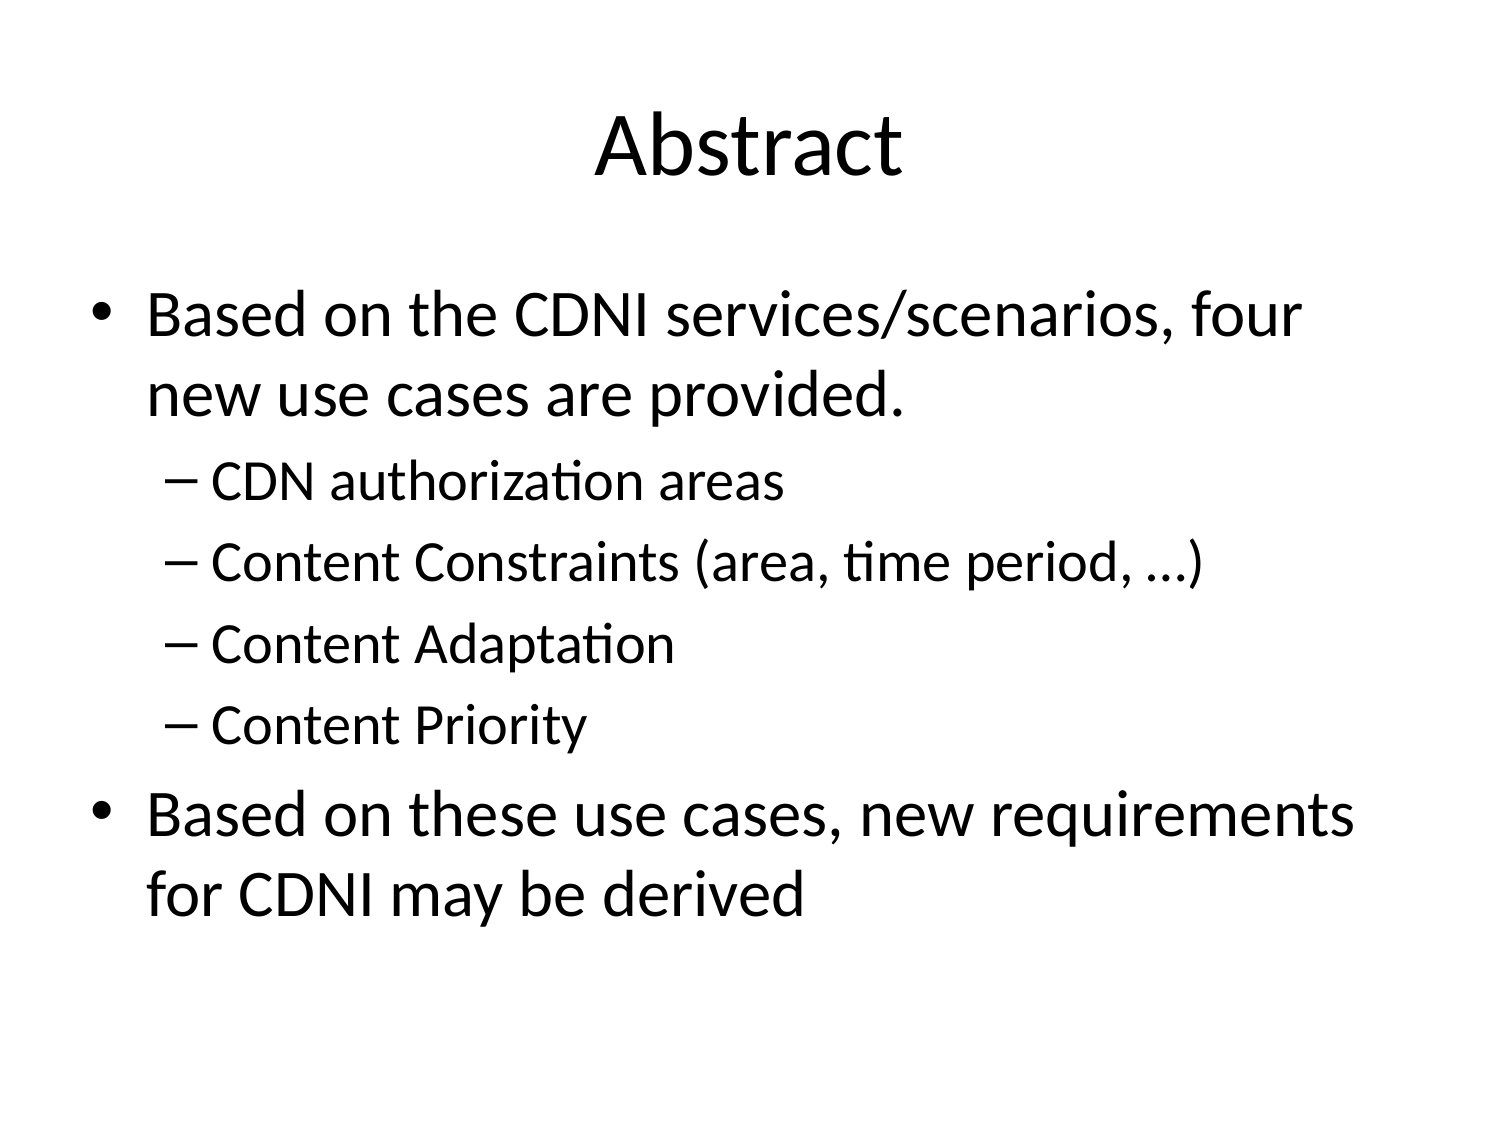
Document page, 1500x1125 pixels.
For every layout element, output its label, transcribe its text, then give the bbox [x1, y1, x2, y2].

title Abstract [75, 45, 1425, 233]
list Based on the CDNI services/scenarios, four new use cases are provided. CDN authorization areas Content Constraints (area, time period, …) Content Adaptation Content Priority Based on these use cases, new requirements for CDNI may be derived [75, 262, 1425, 1005]
